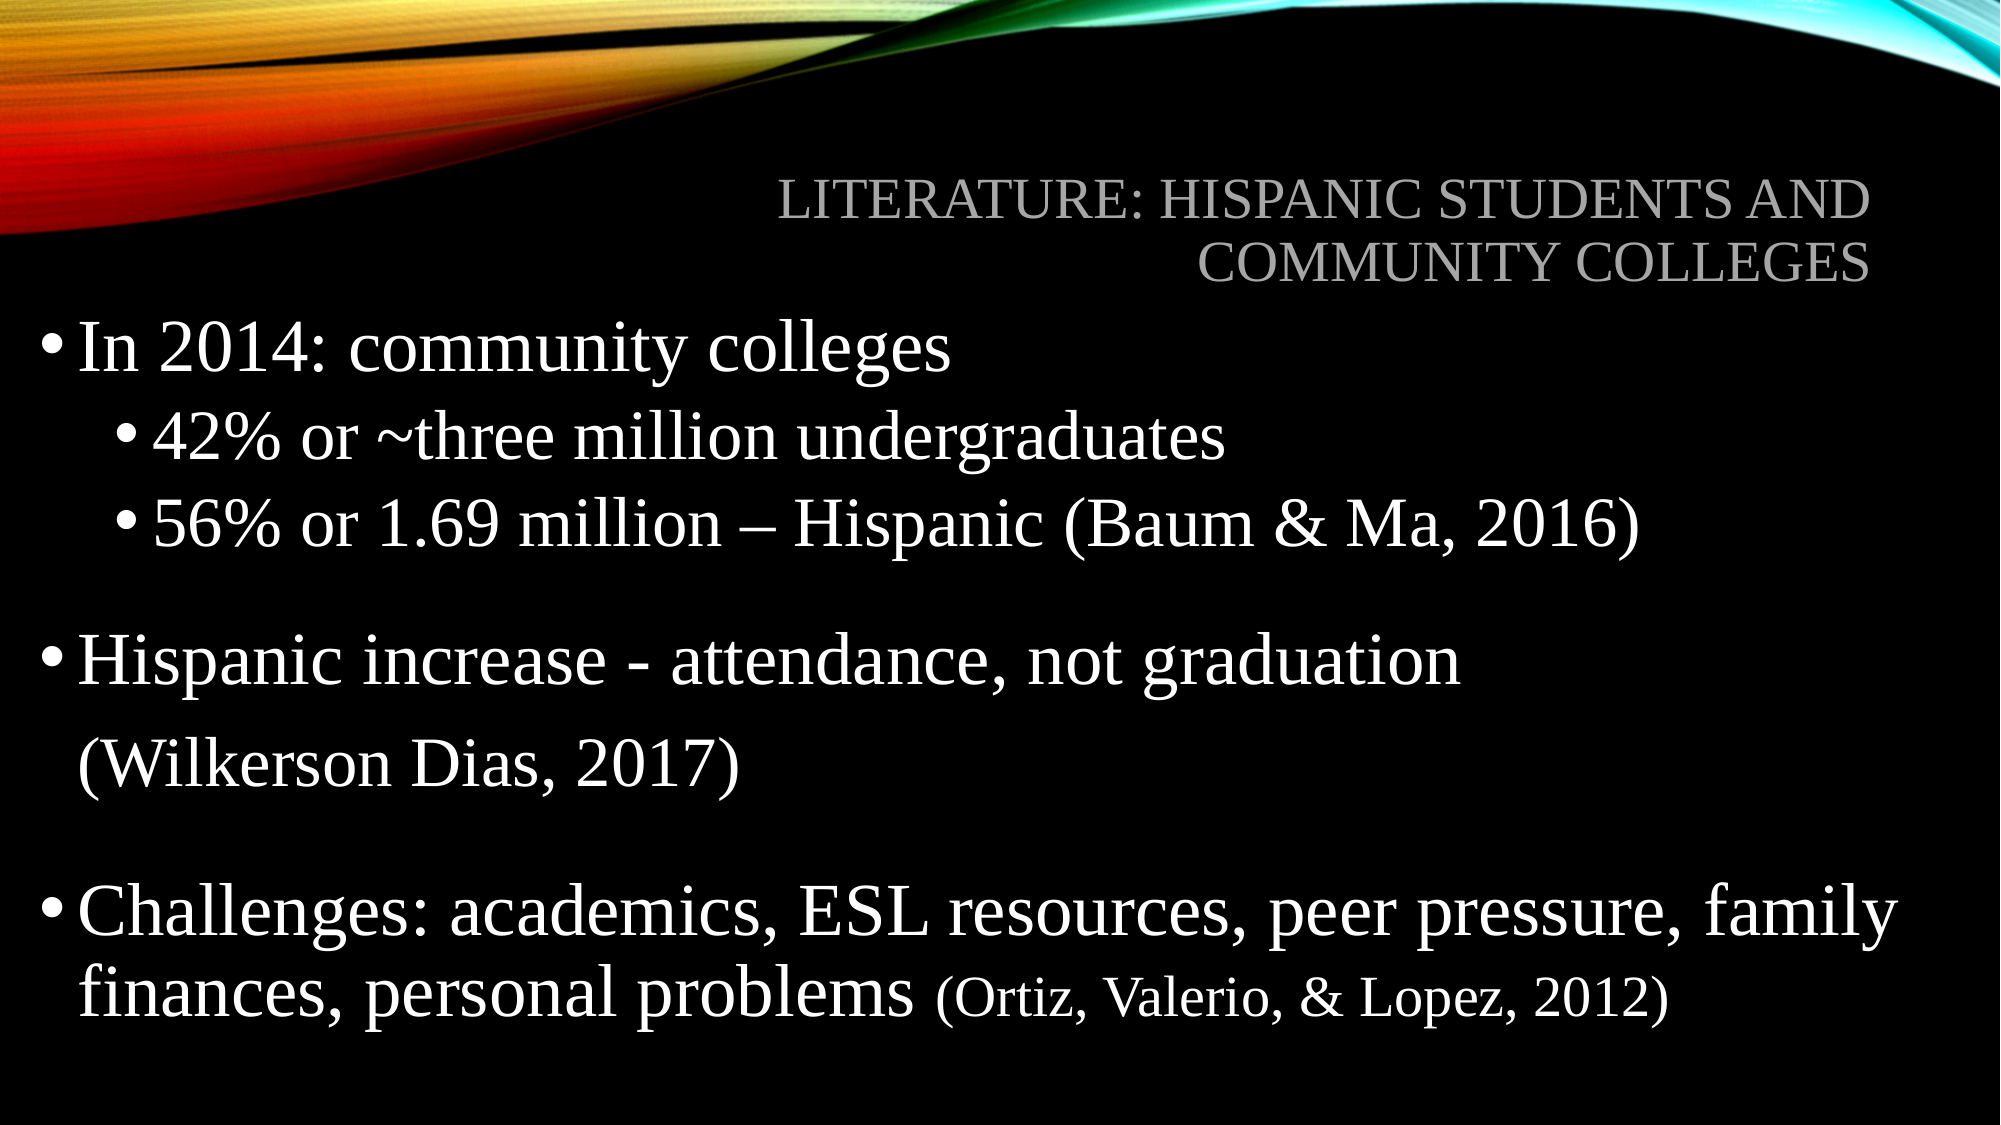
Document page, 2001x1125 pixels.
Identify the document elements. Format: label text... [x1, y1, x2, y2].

title Literature: Hispanic students and community colleges [463, 125, 1888, 299]
picture [0, 0, 2000, 237]
list In 2014: community colleges 42% or ~three million undergraduates 56% or 1.69 million – Hispanic (Baum & Ma, 2016) Hispanic increase - attendance, not graduation (Wilkerson Dias, 2017) Challenges: academics, ESL resources, peer pressure, family finances, personal problems (Ortiz, Valerio, & Lopez, 2012) [24, 299, 2000, 1074]
